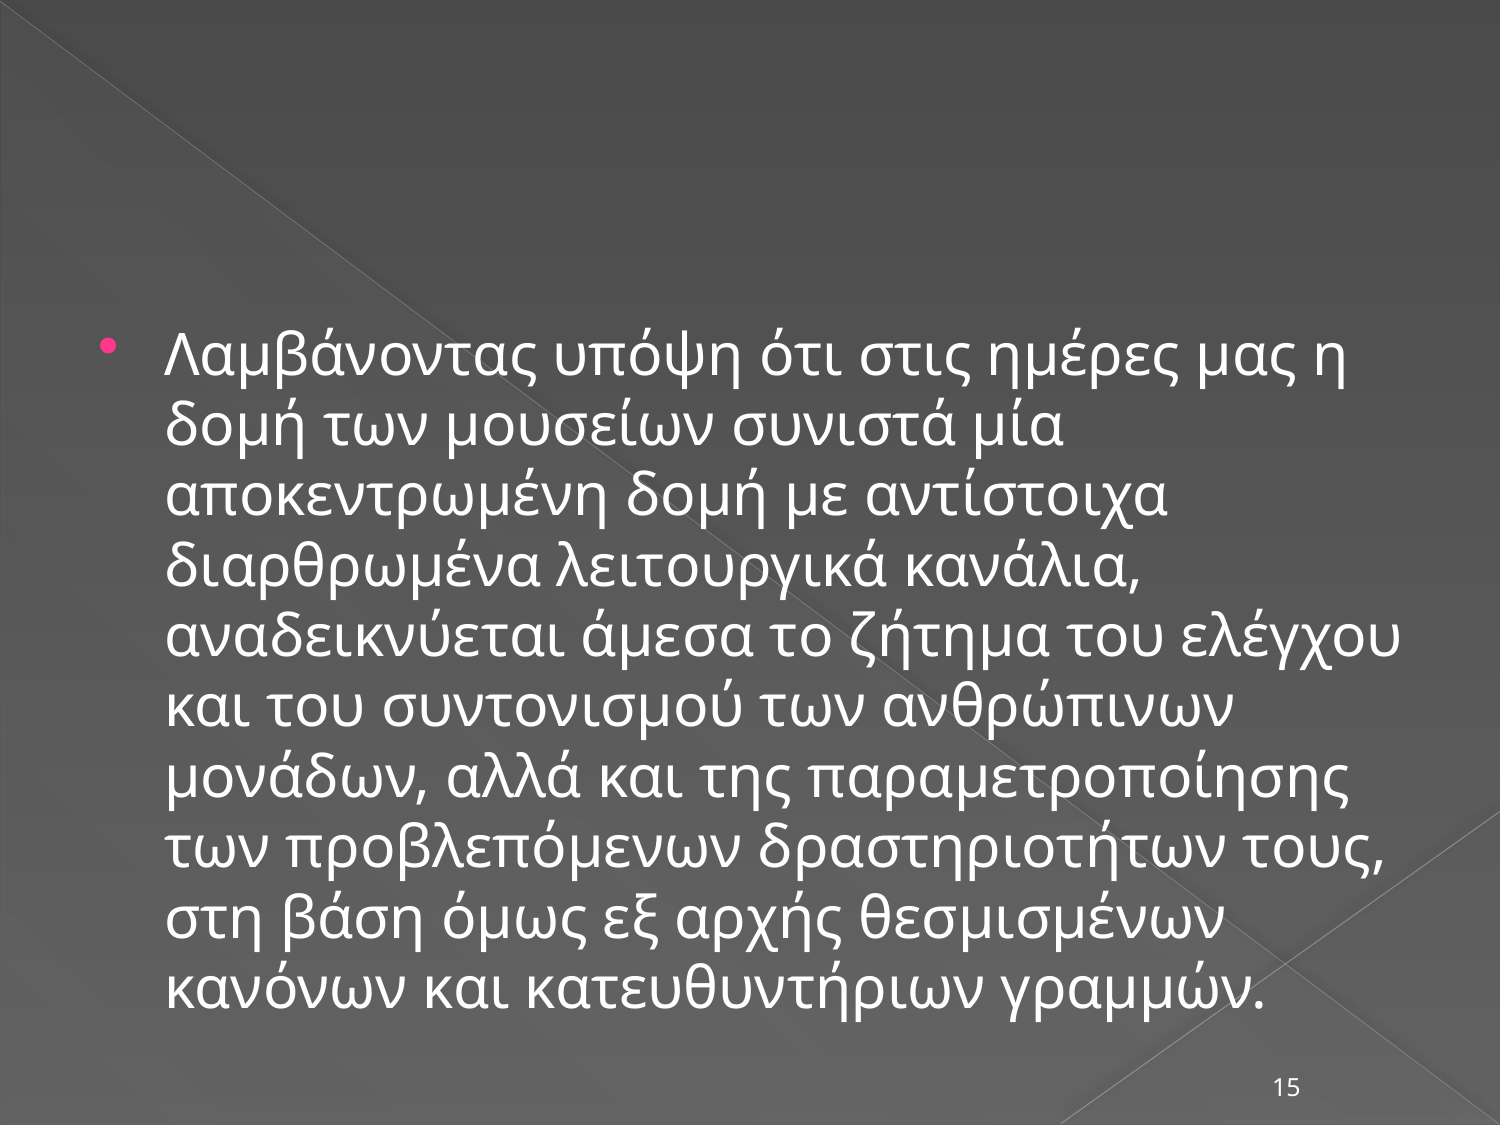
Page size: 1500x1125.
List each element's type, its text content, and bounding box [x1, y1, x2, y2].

slide_number 15 [1245, 1063, 1328, 1113]
list Λαμβάνοντας υπόψη ότι στις ημέρες μας η δομή των μουσείων συνιστά μία αποκεντρωμένη δομή με αντίστοιχα διαρθρωμένα λειτουργικά κανάλια, αναδεικνύεται άμεσα το ζήτημα του ελέγχου και του συντονισμού των ανθρώπινων μονάδων, αλλά και της παραμετροποίησης των προβλεπόμενων δραστηριοτήτων τους, στη βάση όμως εξ αρχής θεσμισμένων κανόνων και κατευθυντήριων γραμμών. [75, 308, 1425, 1059]
